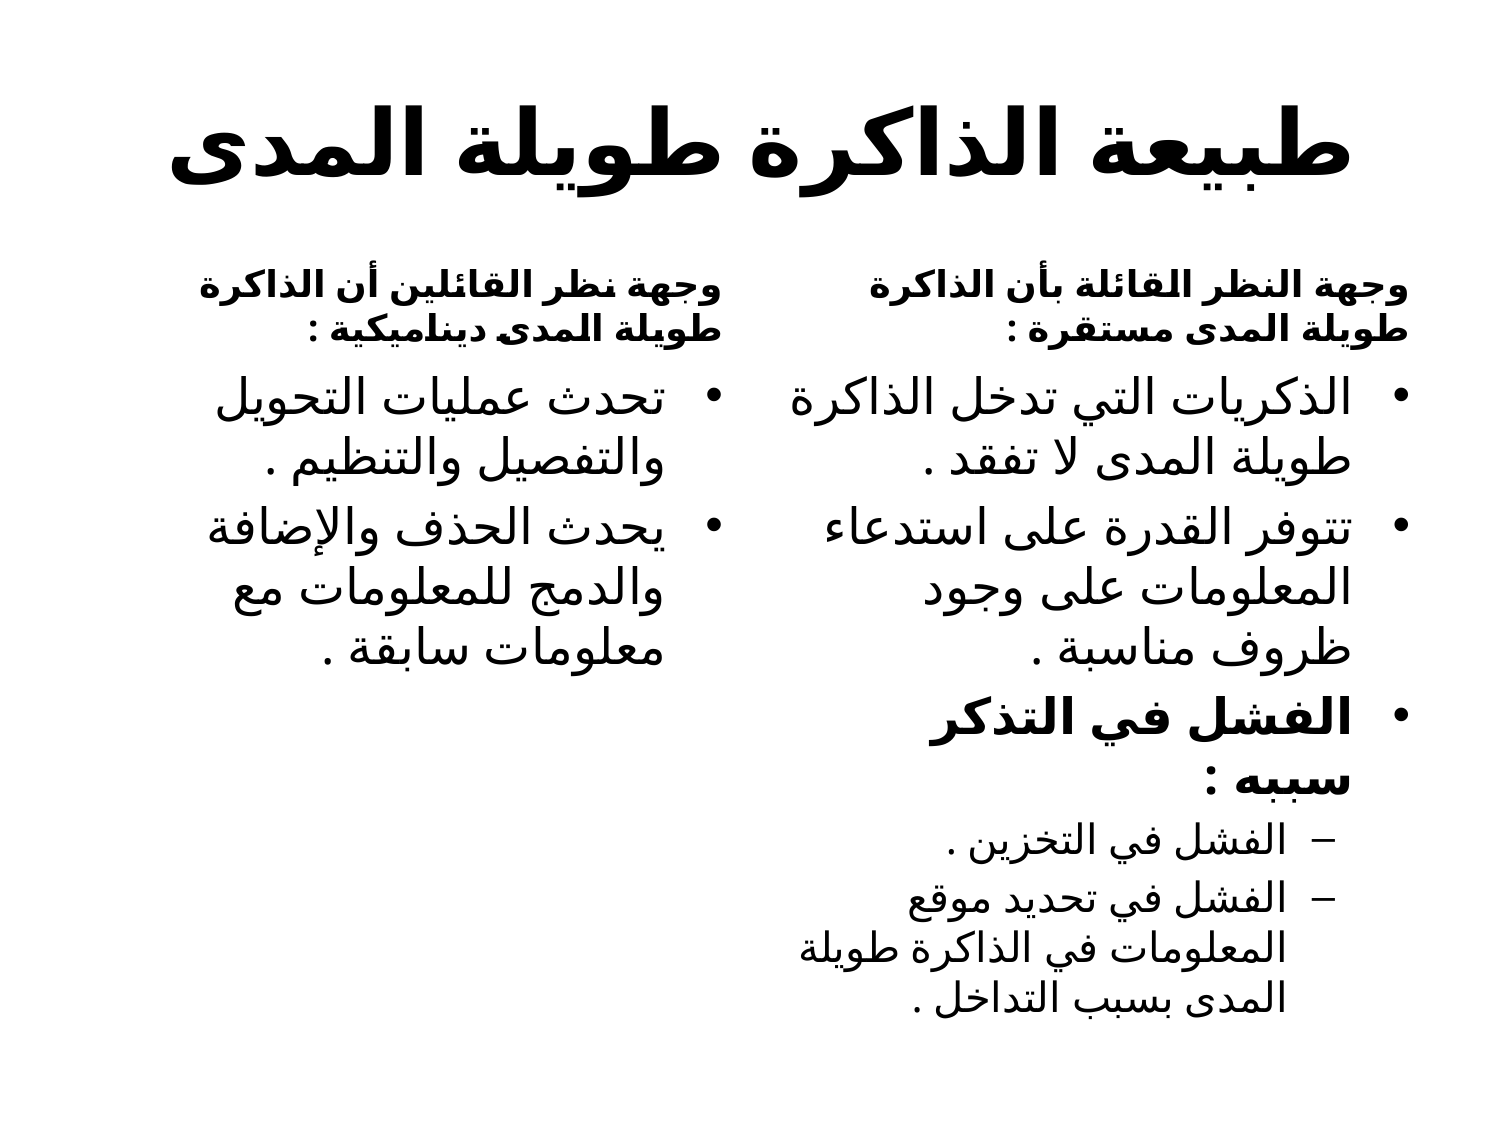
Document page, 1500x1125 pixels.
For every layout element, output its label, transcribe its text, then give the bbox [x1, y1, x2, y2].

list وجهة نظر القائلين أن الذاكرة طويلة المدى ديناميكية : [75, 251, 738, 356]
list الذكريات التي تدخل الذاكرة طويلة المدى لا تفقد . تتوفر القدرة على استدعاء المعلومات على وجود ظروف مناسبة . الفشل في التذكر سببه : الفشل في التخزين . الفشل في تحديد موقع المعلومات في الذاكرة طويلة المدى بسبب التداخل . [761, 356, 1425, 1005]
list وجهة النظر القائلة بأن الذاكرة طويلة المدى مستقرة : [761, 251, 1425, 356]
title طبيعة الذاكرة طويلة المدى [75, 45, 1425, 233]
list تحدث عمليات التحويل والتفصيل والتنظيم . يحدث الحذف والإضافة والدمج للمعلومات مع معلومات سابقة . [75, 356, 738, 1005]
